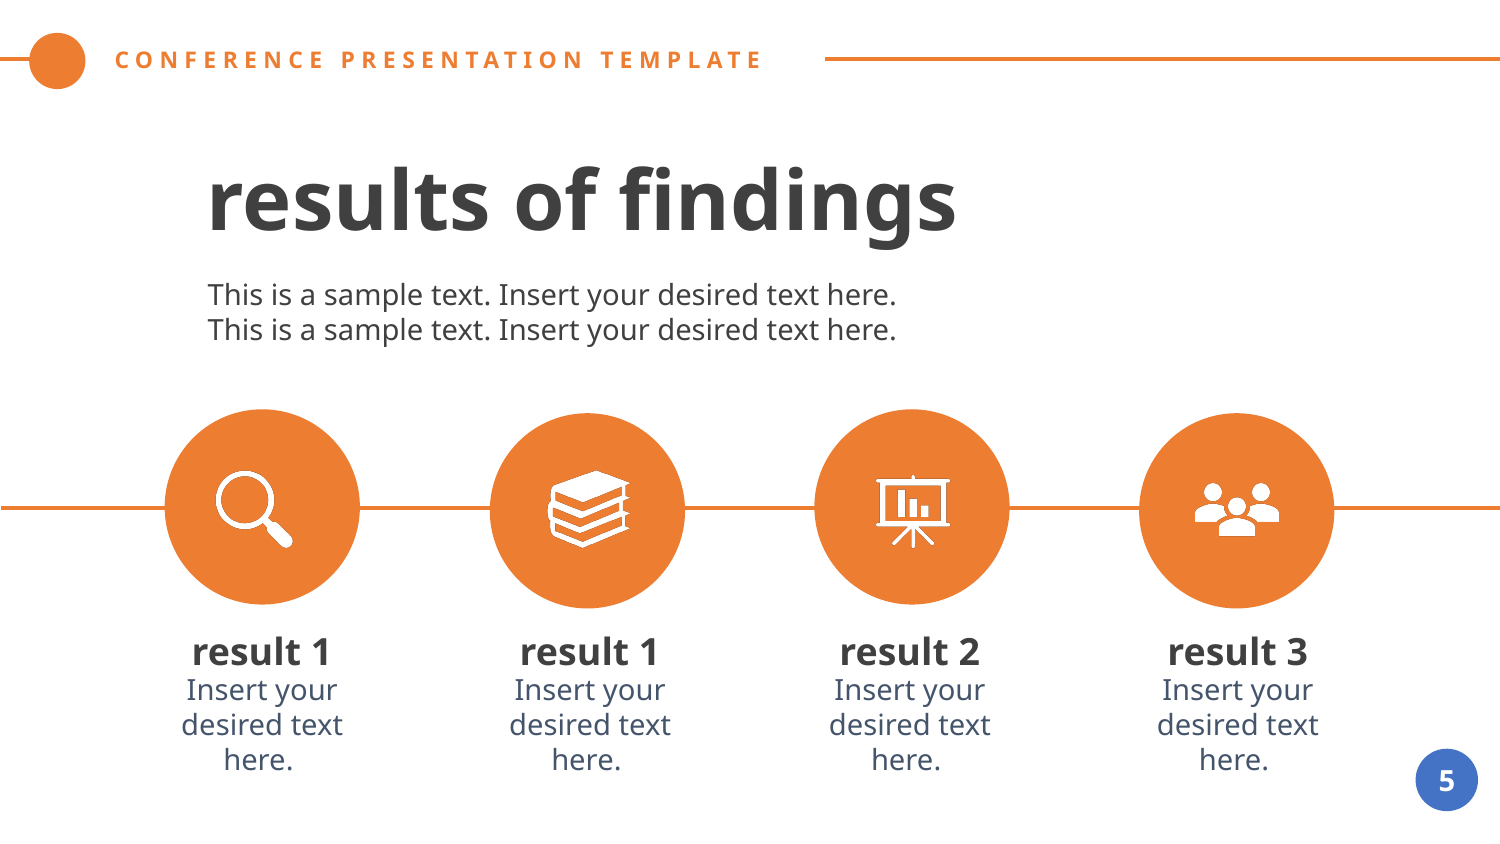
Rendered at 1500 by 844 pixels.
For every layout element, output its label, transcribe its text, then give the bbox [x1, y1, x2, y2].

text_box [490, 517, 685, 609]
picture [207, 462, 302, 557]
text_box This is a sample text. Insert your desired text here. This is a sample text. Insert your desired text here. [207, 276, 913, 347]
text_box [489, 413, 685, 507]
text_box Insert your desired text here. [792, 673, 1028, 777]
text_box result 3 [1120, 627, 1356, 673]
text_box [1139, 413, 1335, 507]
picture [1188, 461, 1285, 558]
list CONFERENCE PRESENTATION TEMPLATE [114, 45, 819, 72]
text_box [1139, 517, 1335, 609]
text_box [165, 517, 360, 605]
list 5 [1415, 761, 1479, 800]
title results of findings [206, 156, 1188, 237]
text_box [164, 409, 360, 507]
text_box Insert your desired text here. [472, 673, 708, 777]
text_box result 1 [472, 627, 708, 673]
text_box result 1 [144, 627, 380, 673]
picture [542, 462, 637, 556]
text_box Insert your desired text here. [1120, 673, 1356, 777]
text_box [814, 409, 1010, 507]
text_box Insert your desired text here. [144, 673, 380, 777]
text_box [814, 517, 1010, 605]
picture [866, 463, 961, 558]
text_box result 2 [792, 627, 1028, 673]
